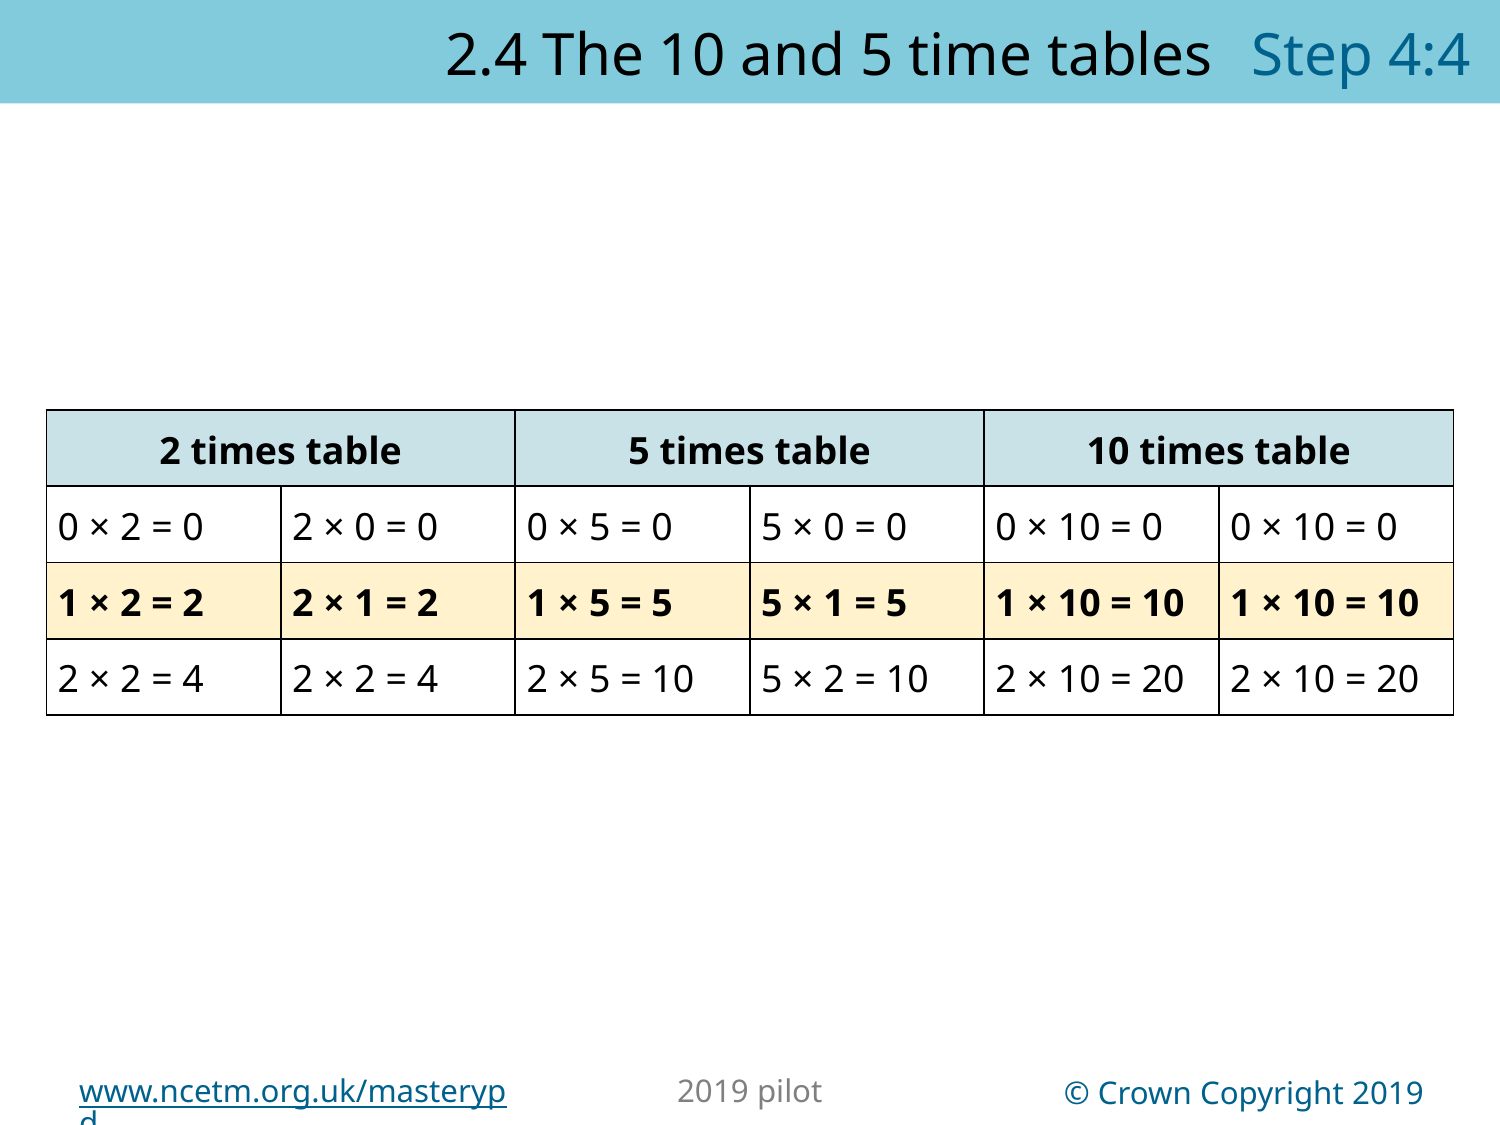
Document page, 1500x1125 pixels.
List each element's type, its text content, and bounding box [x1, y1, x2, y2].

table_header 5 times table [516, 411, 983, 485]
table_cell 0 × 5 = 0 [516, 487, 749, 562]
table_cell 0 × 10 = 0 [985, 487, 1218, 562]
table_cell 2 × 10 = 20 [1220, 640, 1453, 714]
table_cell 0 × 10 = 0 [1220, 487, 1453, 562]
table_cell 2 × 2 = 4 [282, 640, 514, 714]
table_cell 2 × 2 = 4 [47, 640, 280, 714]
table_cell 2 × 10 = 20 [985, 640, 1218, 714]
table_header 2 times table [47, 411, 514, 485]
list 2.4 The 10 and 5 time tables Step 4:4 [0, 0, 1500, 104]
table_cell 1 × 2 = 2 [47, 563, 280, 638]
table_cell 0 × 2 = 0 [47, 487, 280, 562]
table_header 10 times table [985, 411, 1453, 485]
table_cell 2 × 5 = 10 [516, 640, 749, 714]
table_cell 5 × 2 = 10 [751, 640, 983, 714]
table_cell 1 × 10 = 10 [985, 563, 1218, 638]
table_cell 1 × 10 = 10 [1220, 563, 1453, 638]
table_cell 5 × 1 = 5 [751, 563, 983, 638]
table_cell 2 × 1 = 2 [282, 563, 514, 638]
table_cell 1 × 5 = 5 [516, 563, 749, 638]
table_cell 2 × 0 = 0 [282, 487, 514, 562]
table_cell 5 × 0 = 0 [751, 487, 983, 562]
